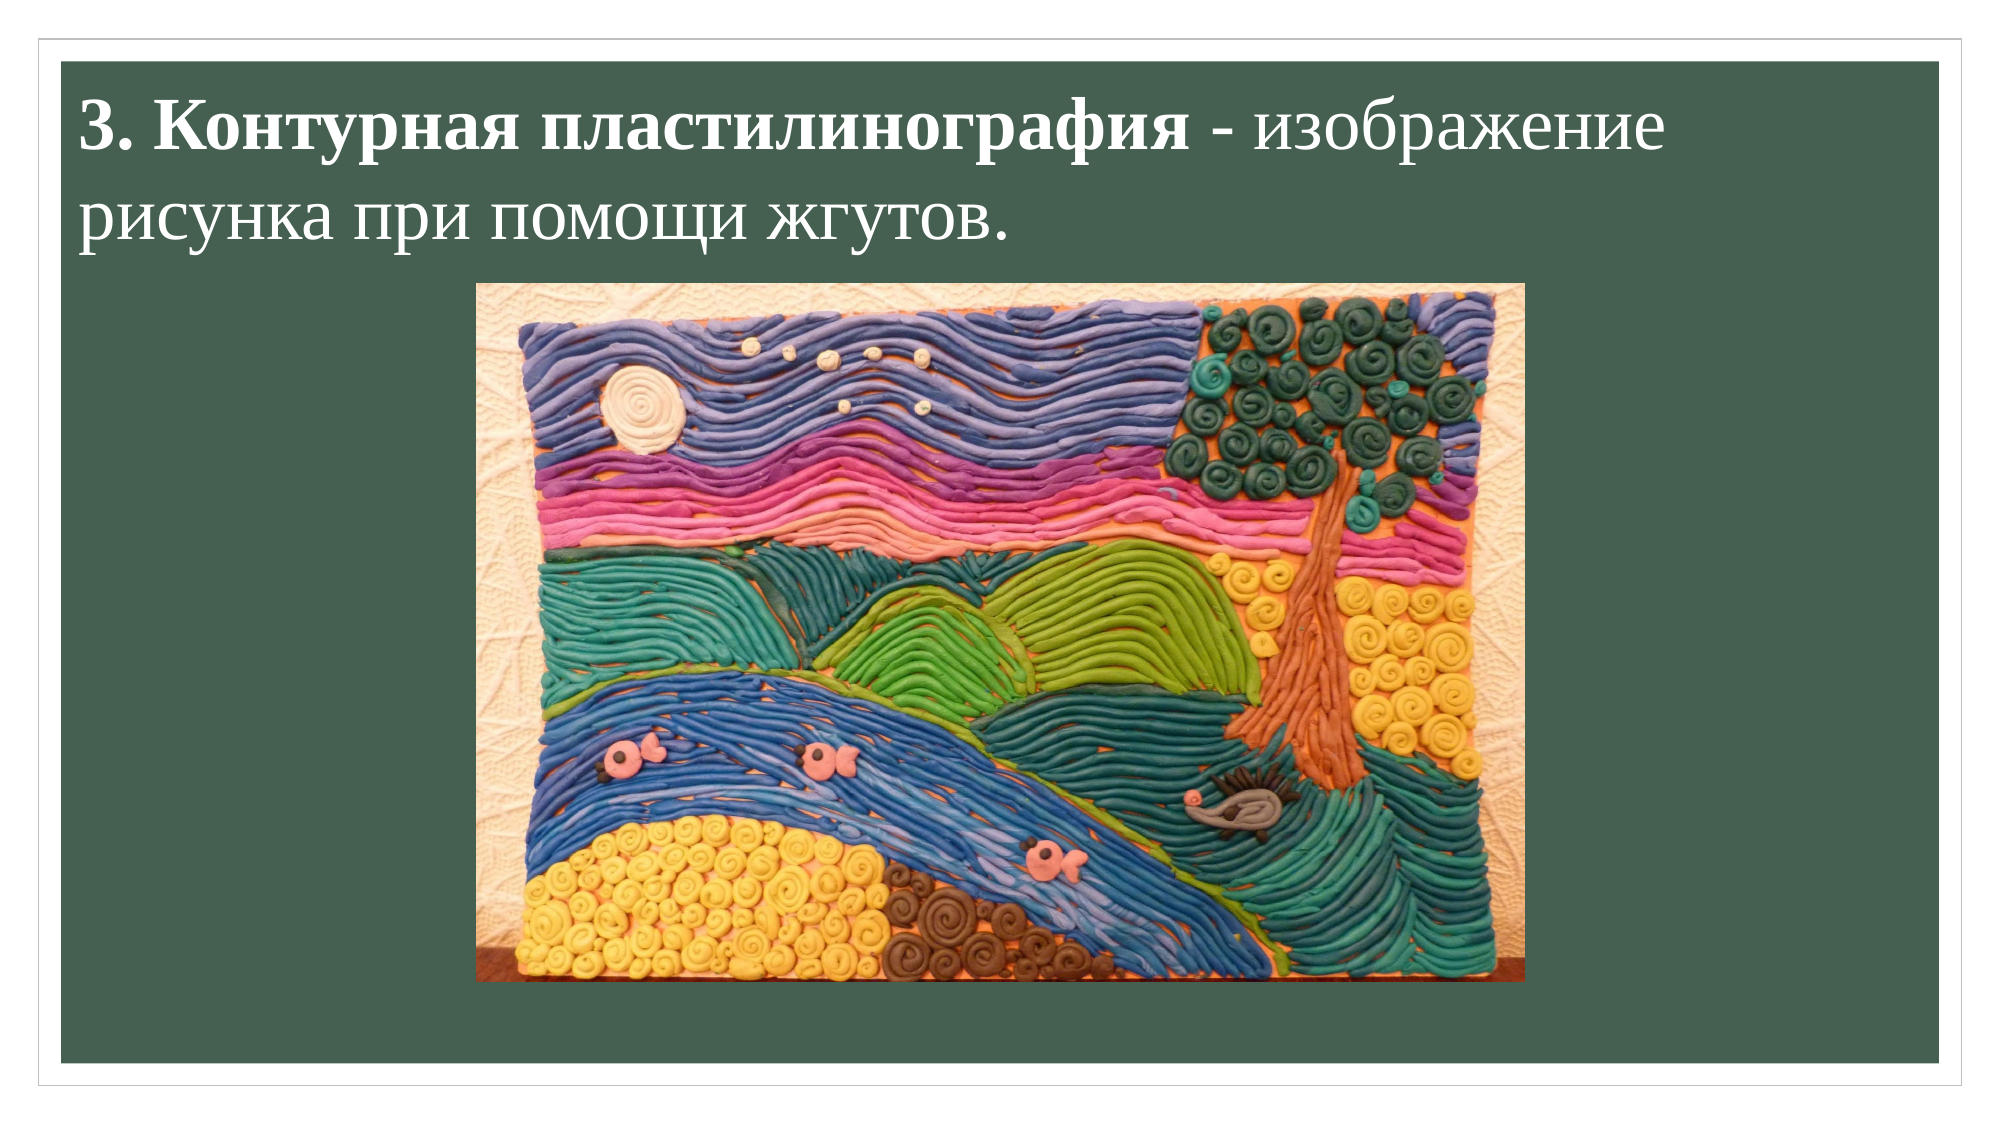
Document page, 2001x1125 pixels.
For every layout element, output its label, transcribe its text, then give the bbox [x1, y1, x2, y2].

picture [476, 283, 1525, 982]
text_box 3. Контурная пластилинография - изображение рисунка при помощи жгутов. [64, 66, 1937, 307]
